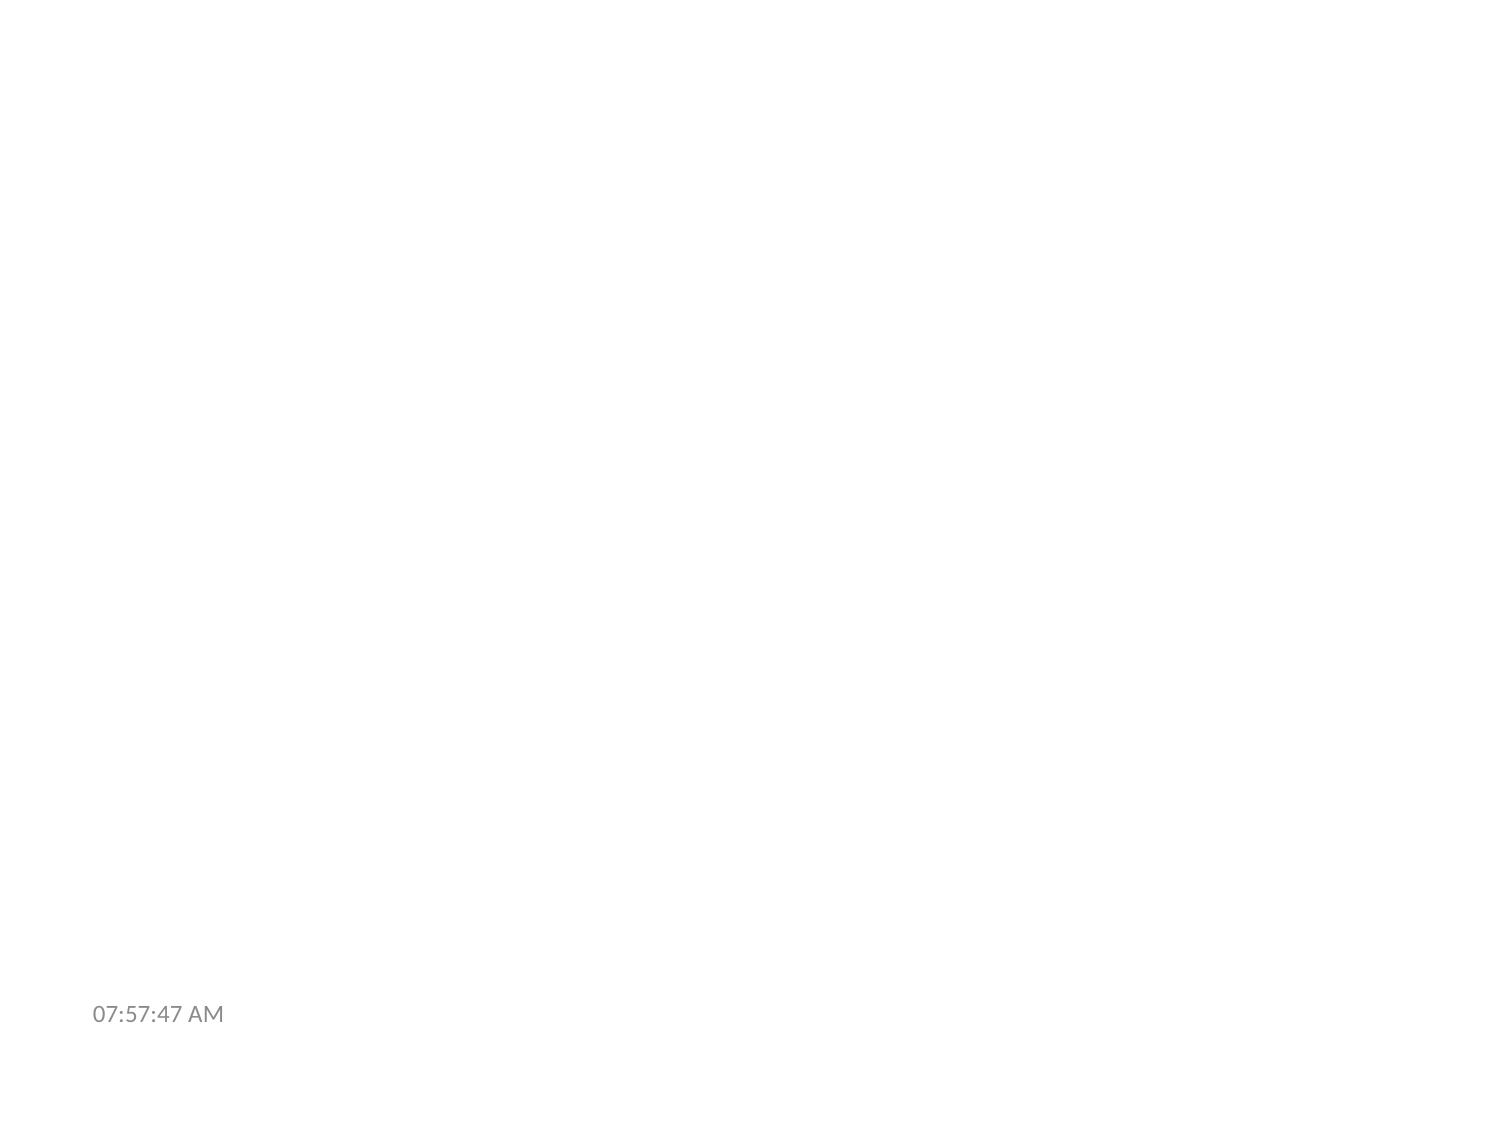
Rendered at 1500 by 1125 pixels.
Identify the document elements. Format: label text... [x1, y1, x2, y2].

text_box 3:35:09 PM [77, 982, 428, 1043]
